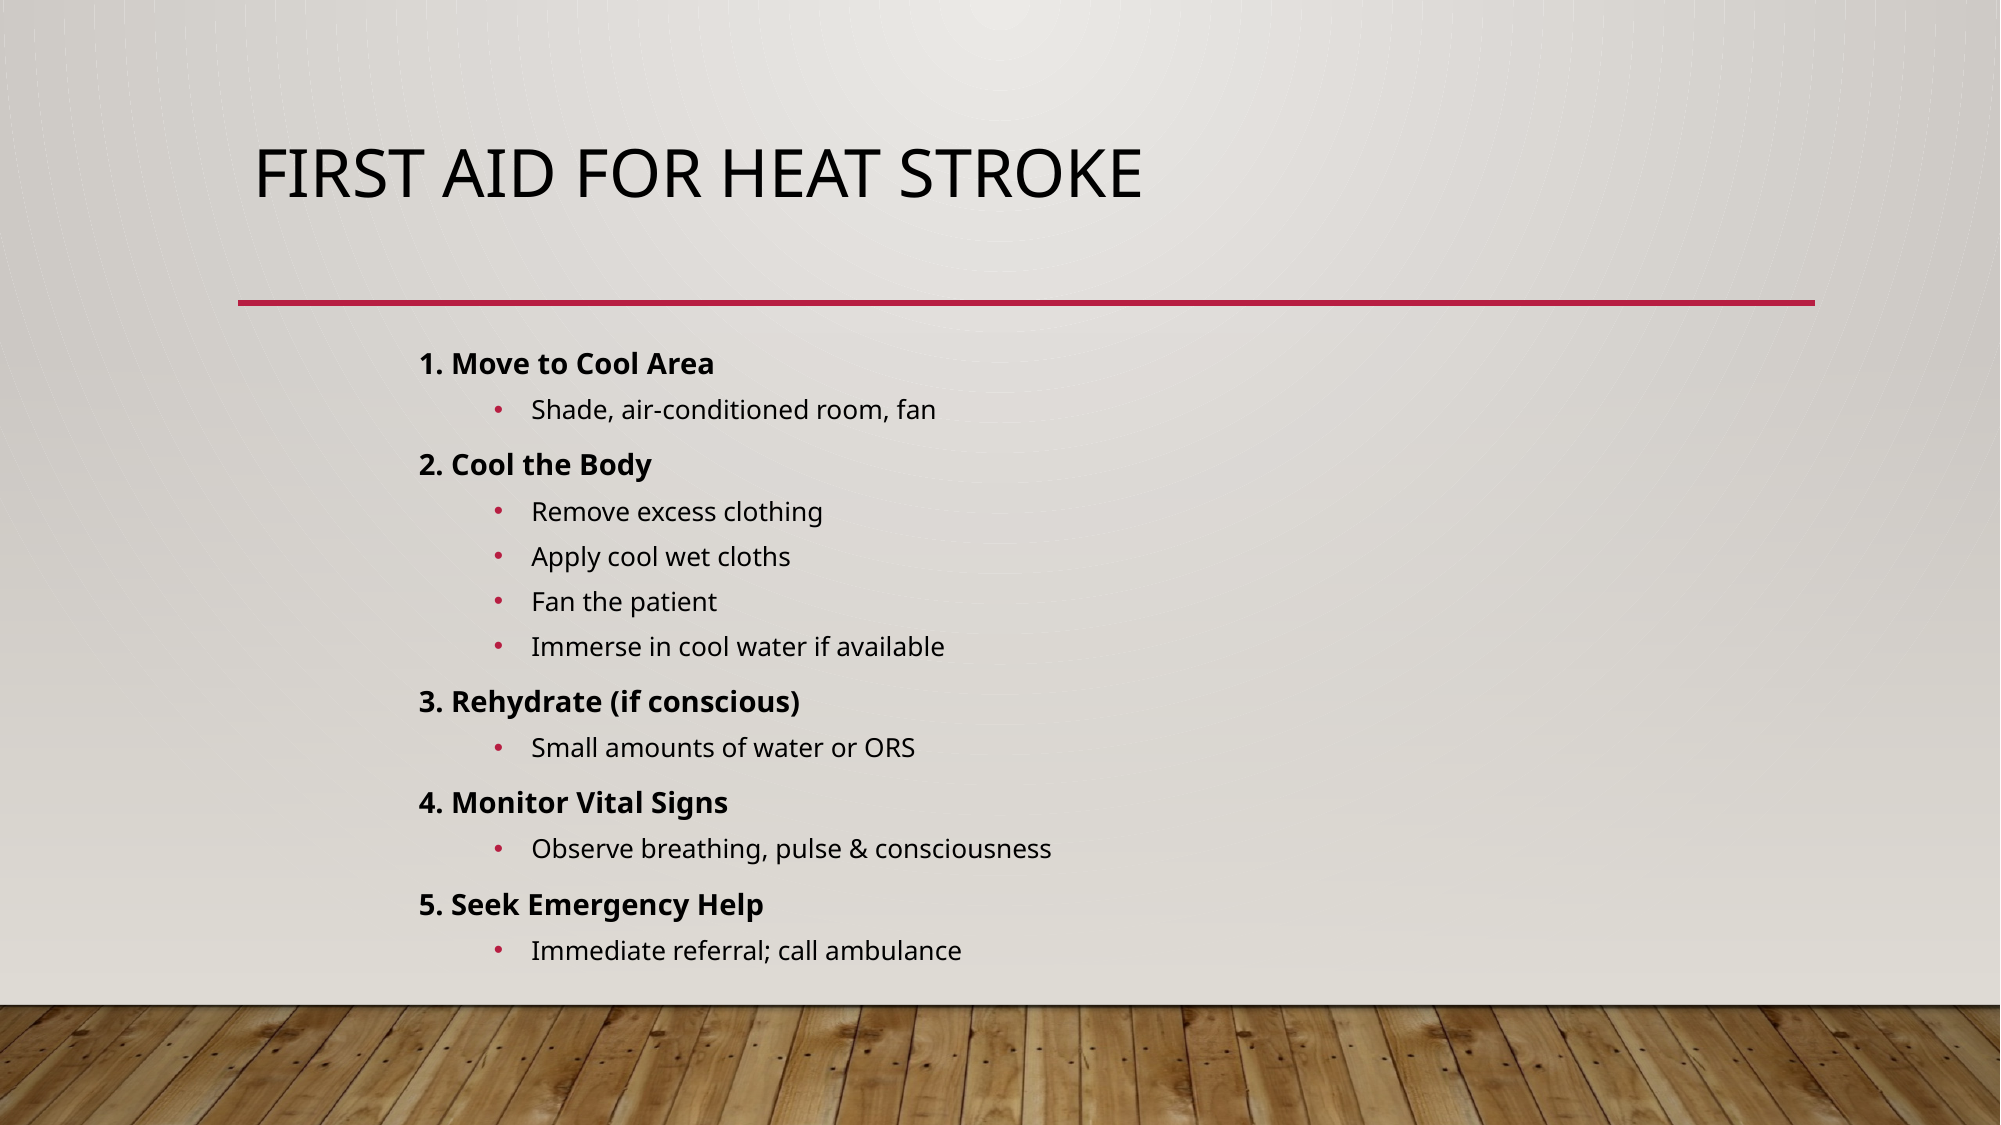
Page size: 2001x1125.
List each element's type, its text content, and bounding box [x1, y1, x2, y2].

picture [0, 1005, 2000, 1125]
list 1. Move to Cool Area Shade, air-conditioned room, fan 2. Cool the Body Remove excess clothing Apply cool wet cloths Fan the patient Immerse in cool water if available 3. Rehydrate (if conscious) Small amounts of water or ORS 4. Monitor Vital Signs Observe breathing, pulse & consciousness 5. Seek Emergency Help Immediate referral; call ambulance [403, 330, 1814, 977]
title First Aid for Heat Stroke [238, 131, 1814, 305]
